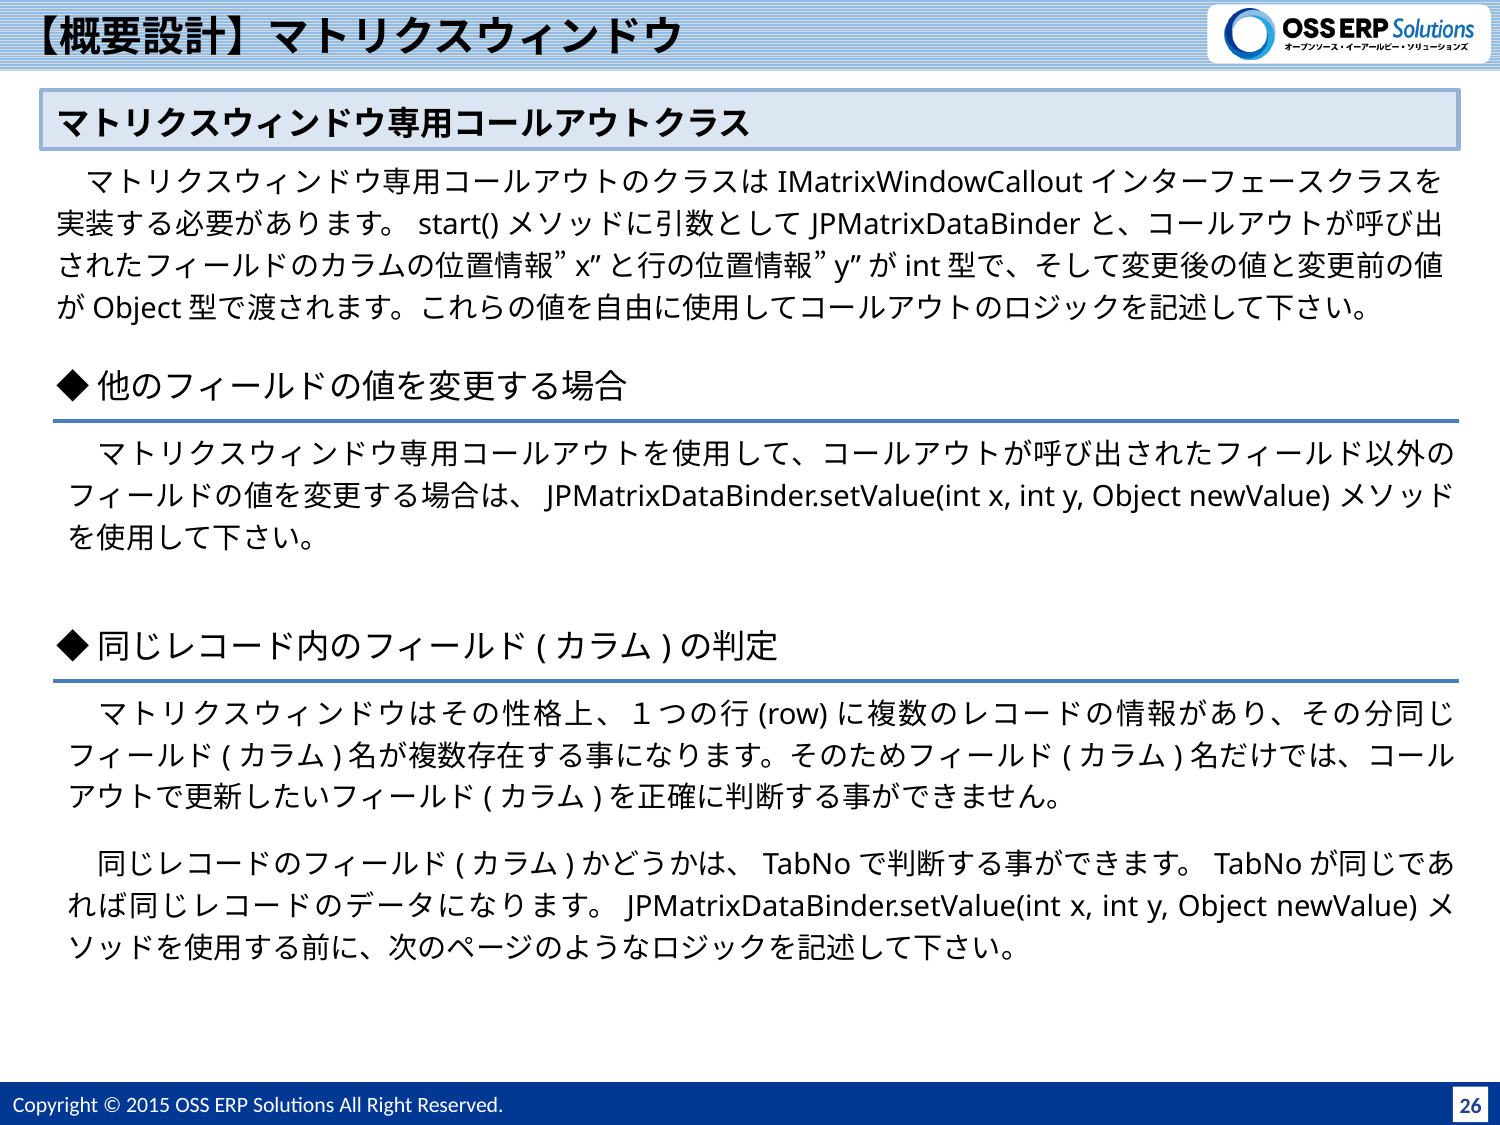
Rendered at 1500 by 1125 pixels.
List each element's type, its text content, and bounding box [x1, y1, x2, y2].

text_box マトリクスウィンドウ専用コールアウトのクラスはIMatrixWindowCalloutインターフェースクラスを実装する必要があります。start()メソッドに引数としてJPMatrixDataBinderと、コールアウトが呼び出されたフィールドのカラムの位置情報”x”と行の位置情報”y”がint型で、そして変更後の値と変更前の値がObject型で渡されます。これらの値を自由に使用してコールアウトのロジックを記述して下さい。 [39, 147, 1461, 375]
title 【概要設計】マトリクスウィンドウ [2, 0, 1353, 70]
text_box マトリクスウィンドウ専用コールアウトを使用して、コールアウトが呼び出されたフィールド以外のフィールドの値を変更する場合は、JPMatrixDataBinder.setValue(int x, int y, Object newValue)メソッドを使用して下さい。 [51, 419, 1473, 576]
text_box マトリクスウィンドウ専用コールアウトクラス [39, 88, 1461, 147]
text_box ◆他のフィールドの値を変更する場合 [39, 348, 1458, 423]
picture [1353, 8, 1474, 60]
text_box ◆同じレコード内のフィールド(カラム)の判定 [39, 608, 1458, 683]
text_box マトリクスウィンドウはその性格上、１つの行(row)に複数のレコードの情報があり、その分同じフィールド(カラム)名が複数存在する事になります。そのためフィールド(カラム)名だけでは、コールアウトで更新したいフィールド(カラム)を正確に判断する事ができません。 同じレコードのフィールド(カラム)かどうかは、TabNoで判断する事ができます。TabNoが同じであれば同じレコードのデータになります。JPMatrixDataBinder.setValue(int x, int y, Object newValue)メソッドを使用する前に、次のページのようなロジックを記述して下さい。 [51, 678, 1473, 836]
